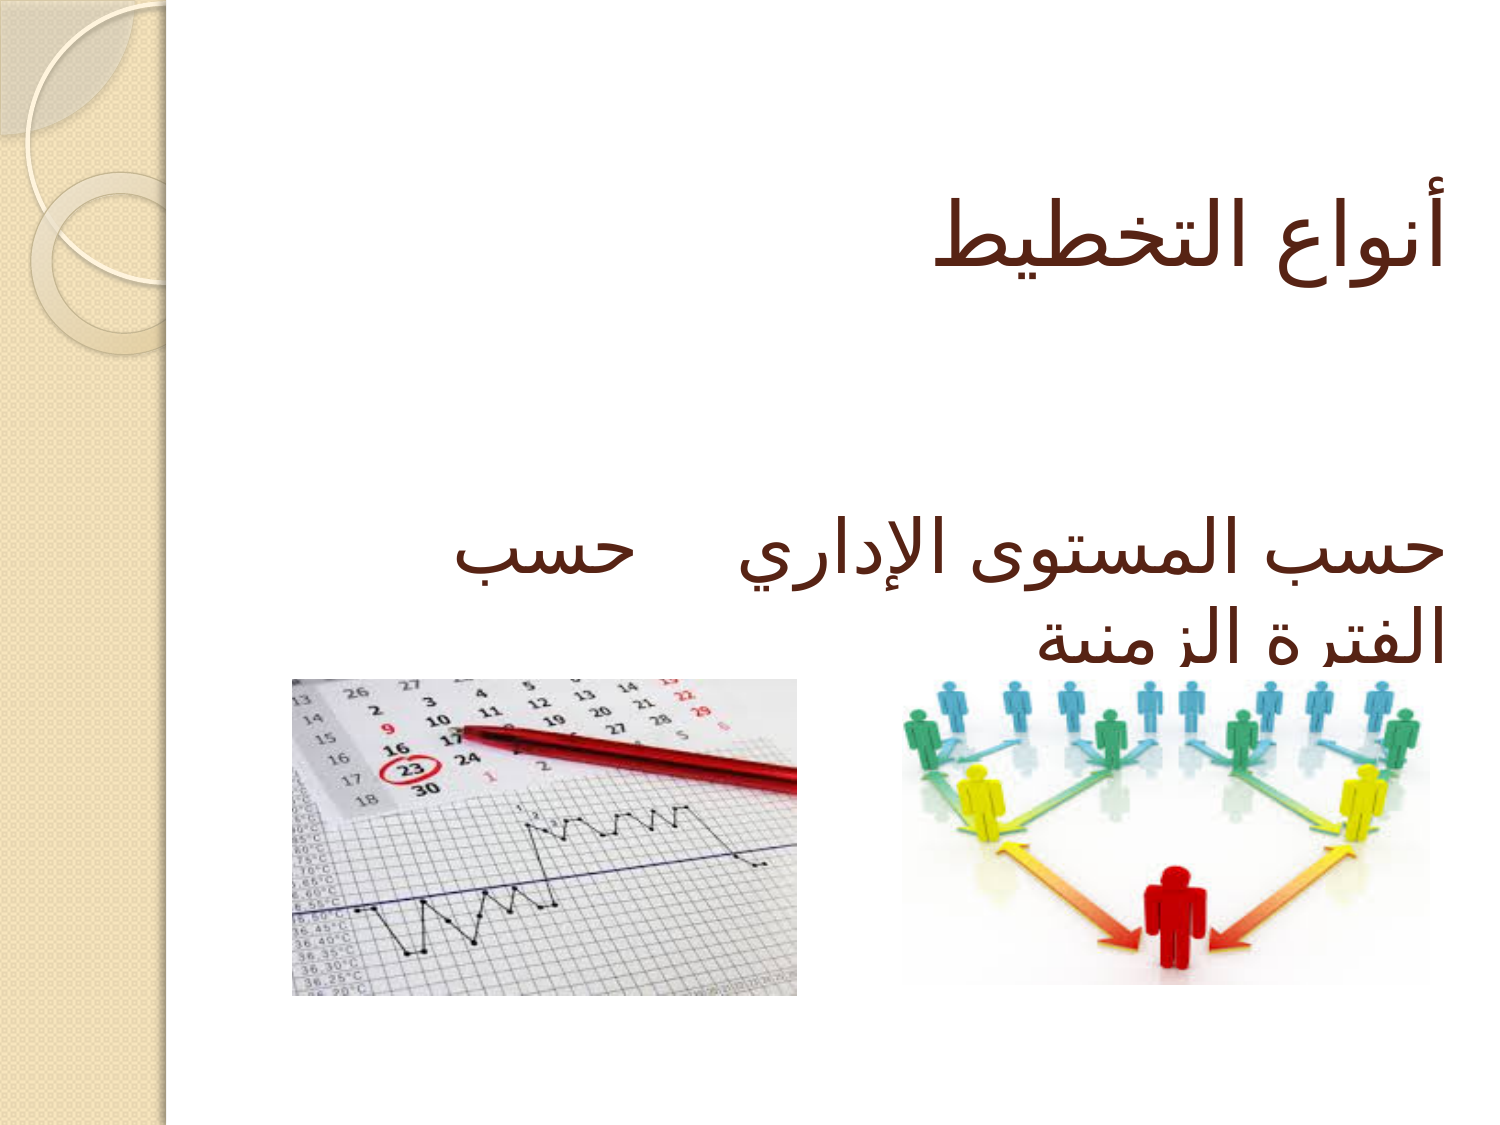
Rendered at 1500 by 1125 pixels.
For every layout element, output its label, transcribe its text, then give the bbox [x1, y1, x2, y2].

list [902, 667, 1430, 985]
title أنواع التخطيط حسب المستوى الإداري حسب الفترة الزمنية [234, 175, 1465, 680]
picture [292, 679, 798, 997]
